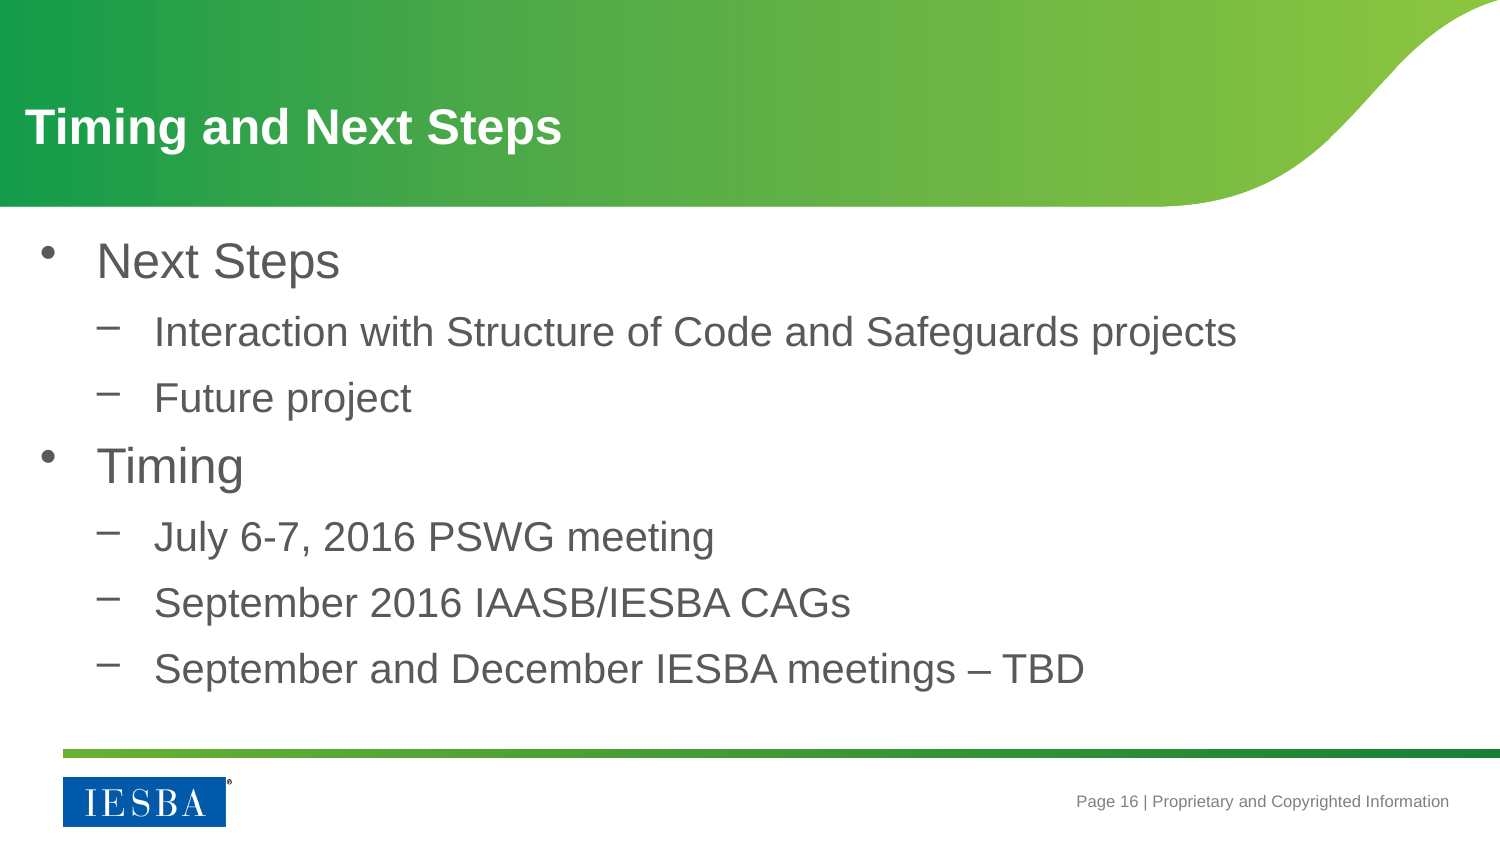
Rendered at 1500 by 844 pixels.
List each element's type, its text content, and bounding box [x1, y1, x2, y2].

picture [0, 0, 1500, 207]
text_box Next Steps Interaction with Structure of Code and Safeguards projects Future project Timing July 6-7, 2016 PSWG meeting September 2016 IAASB/IESBA CAGs September and December IESBA meetings – TBD [24, 220, 1500, 747]
picture [63, 777, 232, 827]
title Timing and Next Steps [24, 92, 1263, 158]
